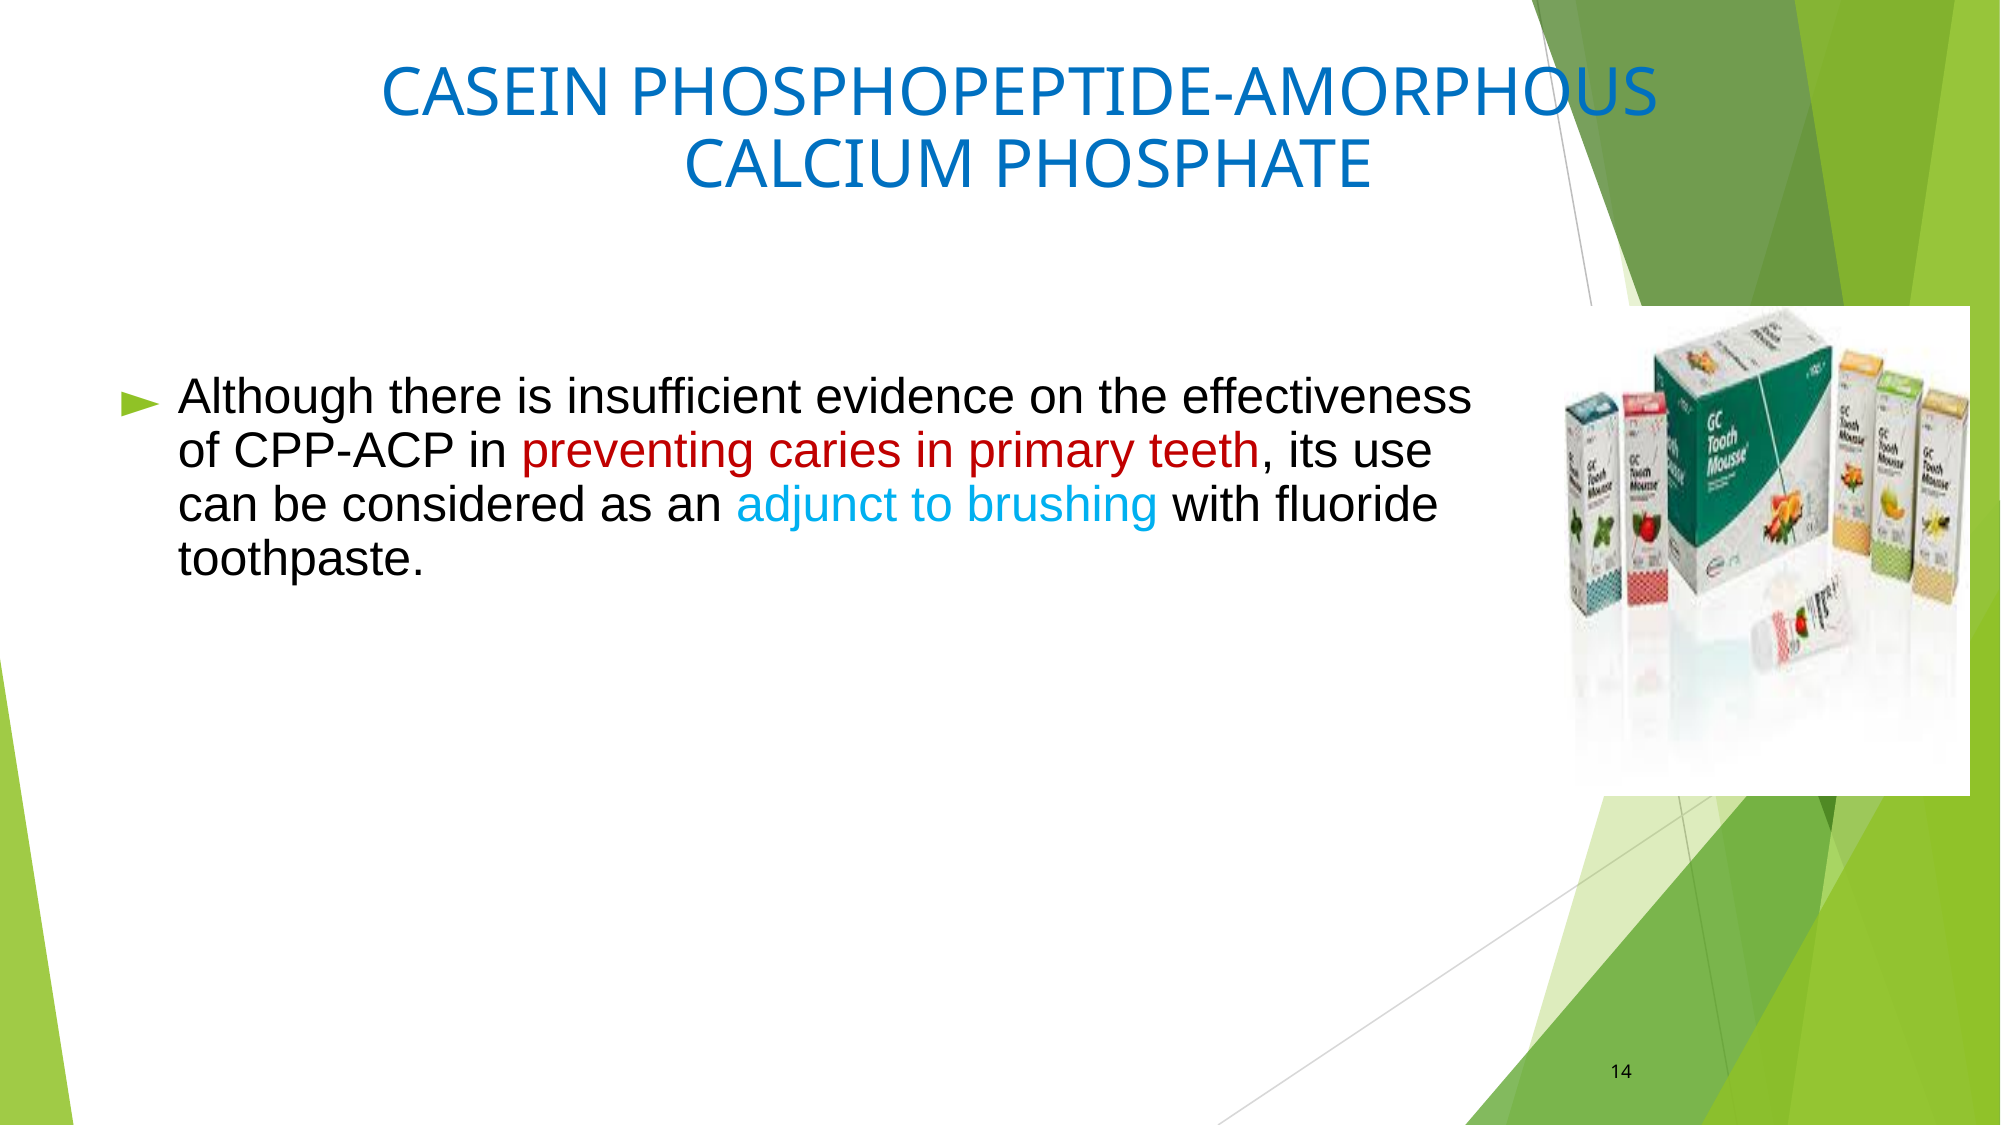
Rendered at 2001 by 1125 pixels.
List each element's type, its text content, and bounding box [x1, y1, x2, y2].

list Although there is insufficient evidence on the effectiveness of CPP-ACP in preventing caries in primary teeth, its use can be considered as an adjunct to brushing with fluoride toothpaste. [106, 218, 1538, 805]
slide_number 14 [1309, 1042, 1647, 1103]
title CASEIN PHOSPHOPEPTIDE-AMORPHOUS CALCIUM PHOSPHATE [173, 21, 1885, 239]
picture [1564, 306, 1970, 796]
